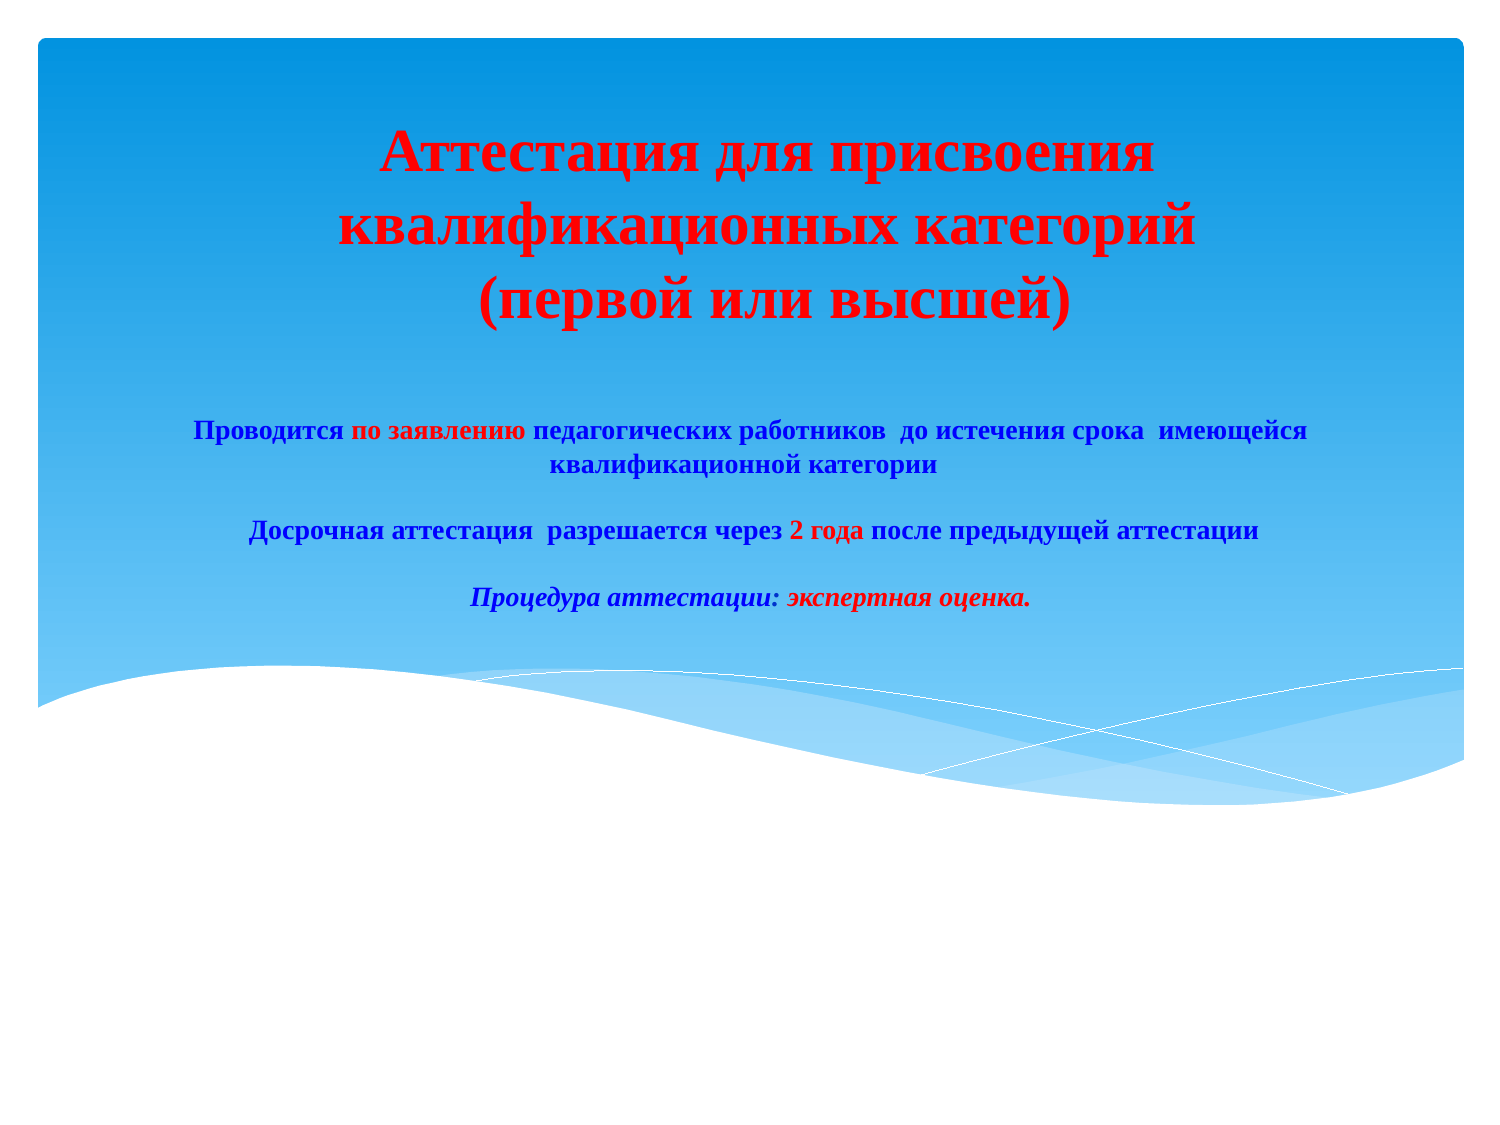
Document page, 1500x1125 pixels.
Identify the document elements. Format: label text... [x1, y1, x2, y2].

title Проводится по заявлению педагогических работников до истечения срока имеющейся квалификационной категории Досрочная аттестация разрешается через 2 года после предыдущей аттестации Процедура аттестации: экспертная оценка. [113, 404, 1389, 655]
list Аттестация для присвоения квалификационных категорий (первой или высшей) [194, 101, 1341, 338]
